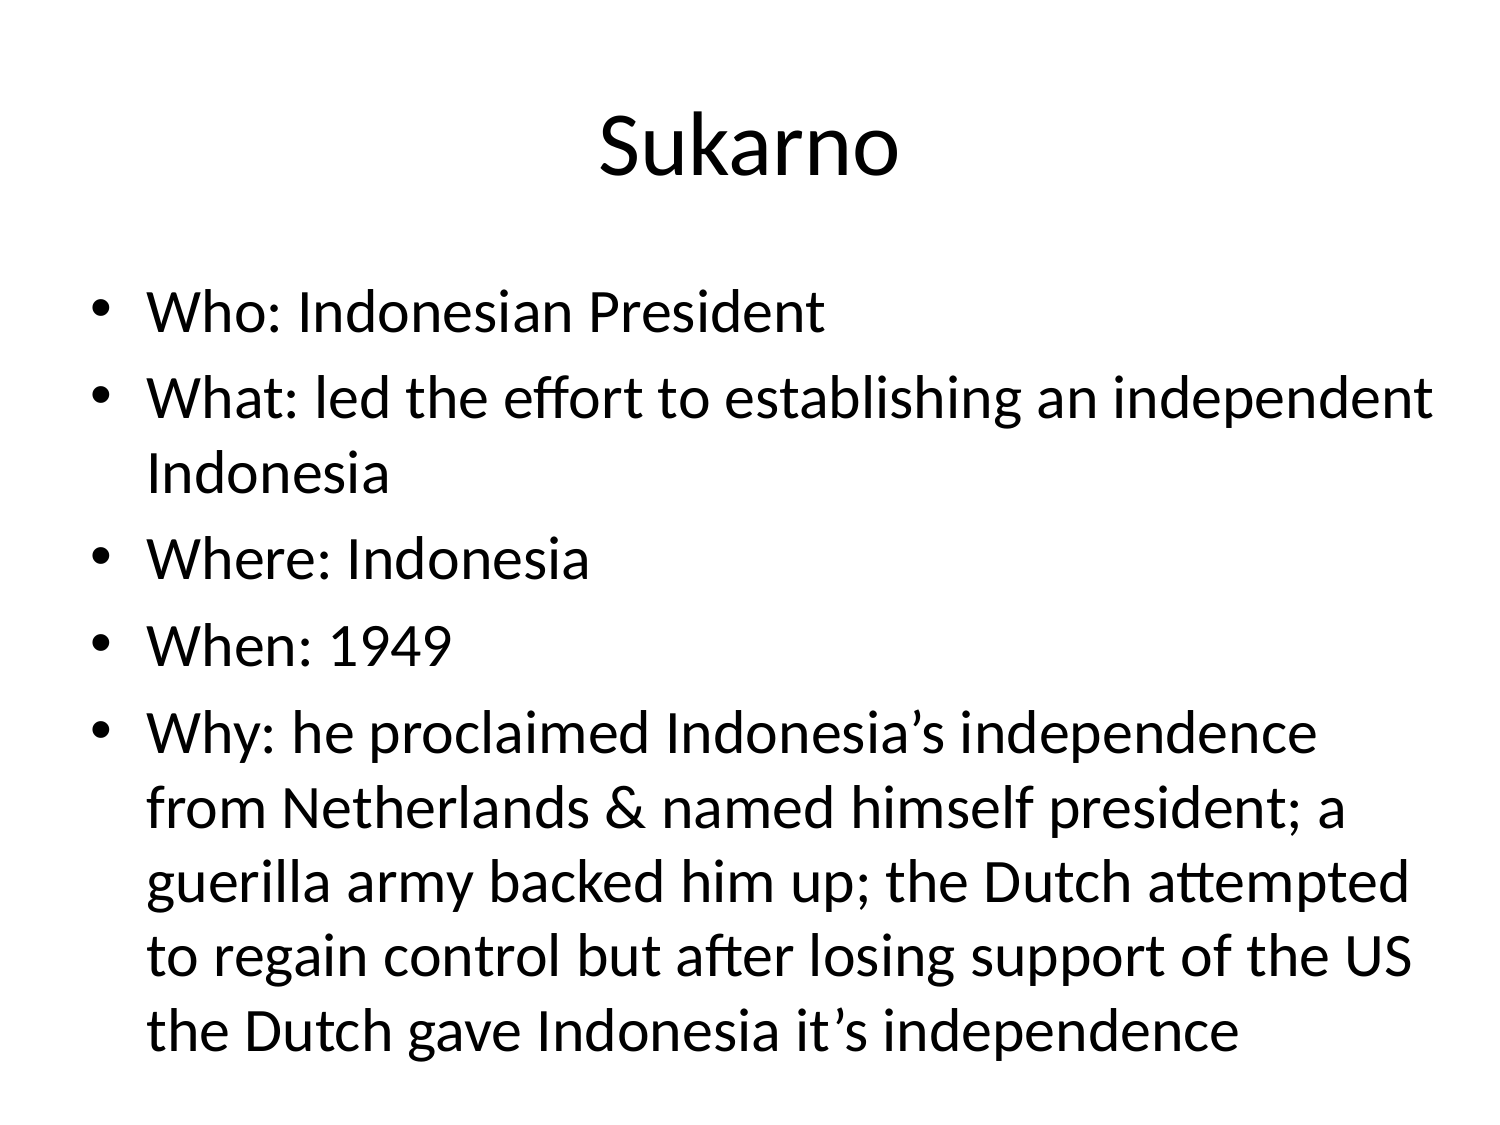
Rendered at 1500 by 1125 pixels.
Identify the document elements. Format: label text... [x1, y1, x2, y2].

list Who: Indonesian President What: led the effort to establishing an independent Indonesia Where: Indonesia When: 1949 Why: he proclaimed Indonesia’s independence from Netherlands & named himself president; a guerilla army backed him up; the Dutch attempted to regain control but after losing support of the US the Dutch gave Indonesia it’s independence [75, 262, 1463, 1088]
title Sukarno [75, 45, 1425, 233]
